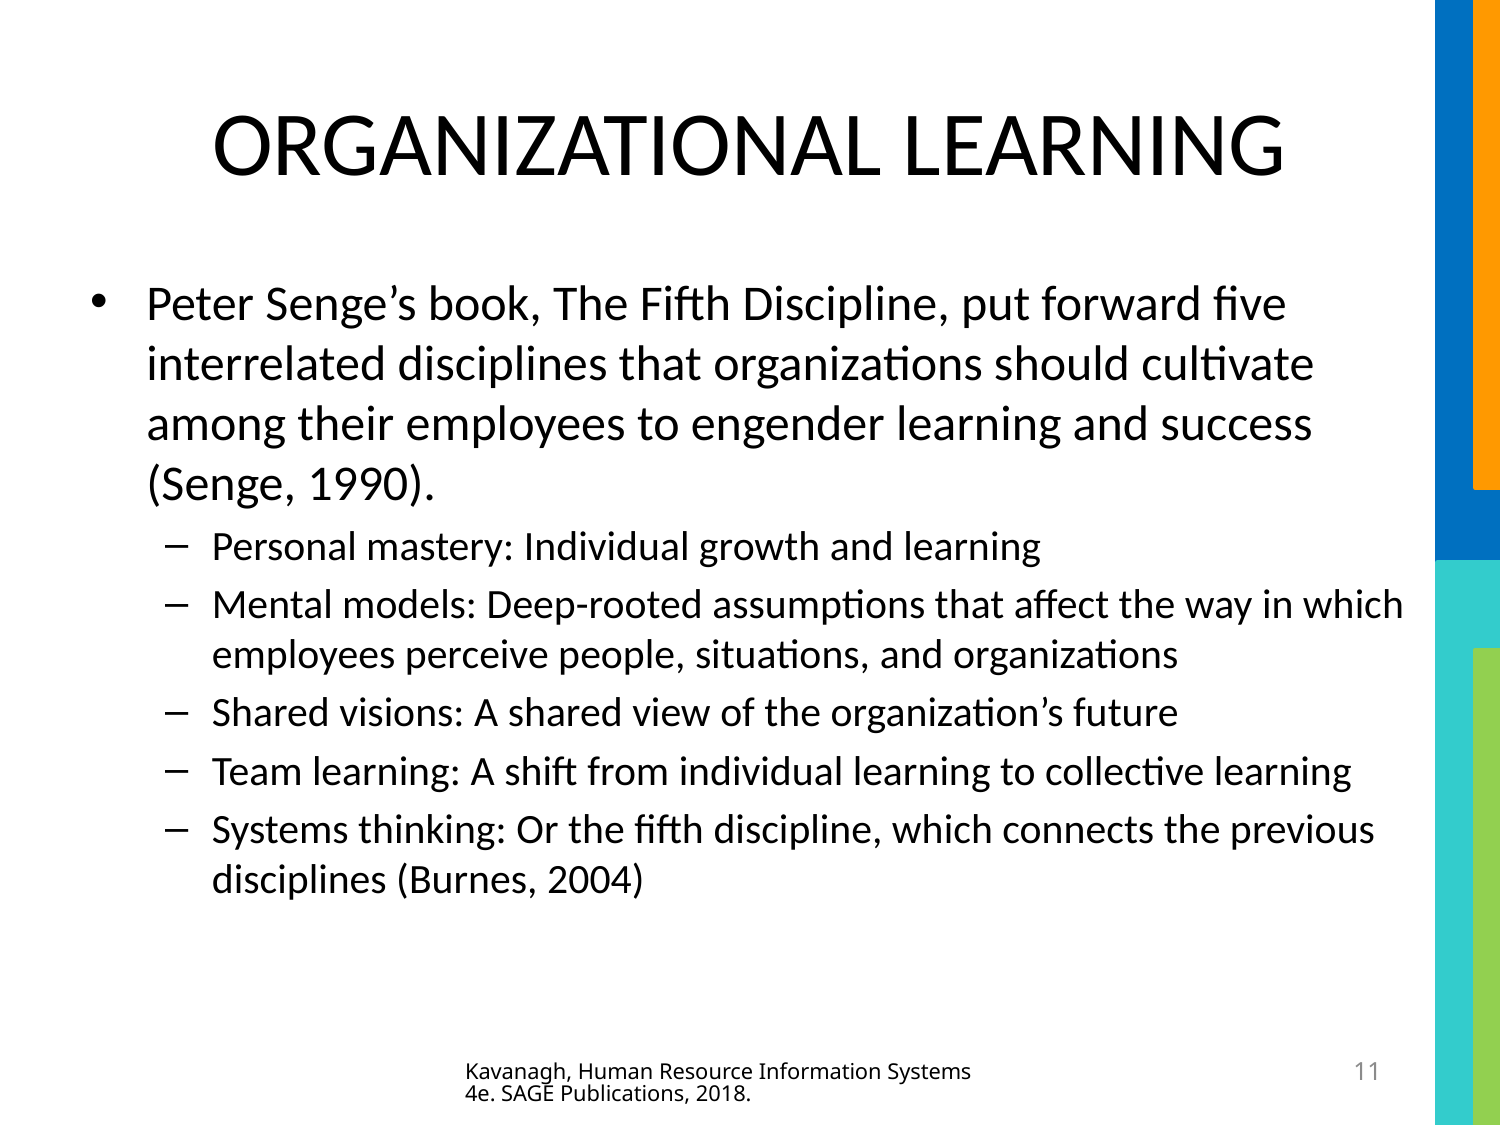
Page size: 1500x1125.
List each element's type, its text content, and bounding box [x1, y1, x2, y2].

slide_number 11 [1059, 1042, 1397, 1103]
footer Kavanagh, Human Resource Information Systems 4e. SAGE Publications, 2018. [450, 1042, 1004, 1103]
title ORGANIZATIONAL LEARNING [75, 45, 1425, 233]
list Peter Senge’s book, The Fifth Discipline, put forward five interrelated disciplines that organizations should cultivate among their employees to engender learning and success (Senge, 1990). Personal mastery: Individual growth and learning Mental models: Deep-rooted assumptions that affect the way in which employees perceive people, situations, and organizations Shared visions: A shared view of the organization’s future Team learning: A shift from individual learning to collective learning Systems thinking: Or the fifth discipline, which connects the previous disciplines (Burnes, 2004) [75, 262, 1425, 1005]
